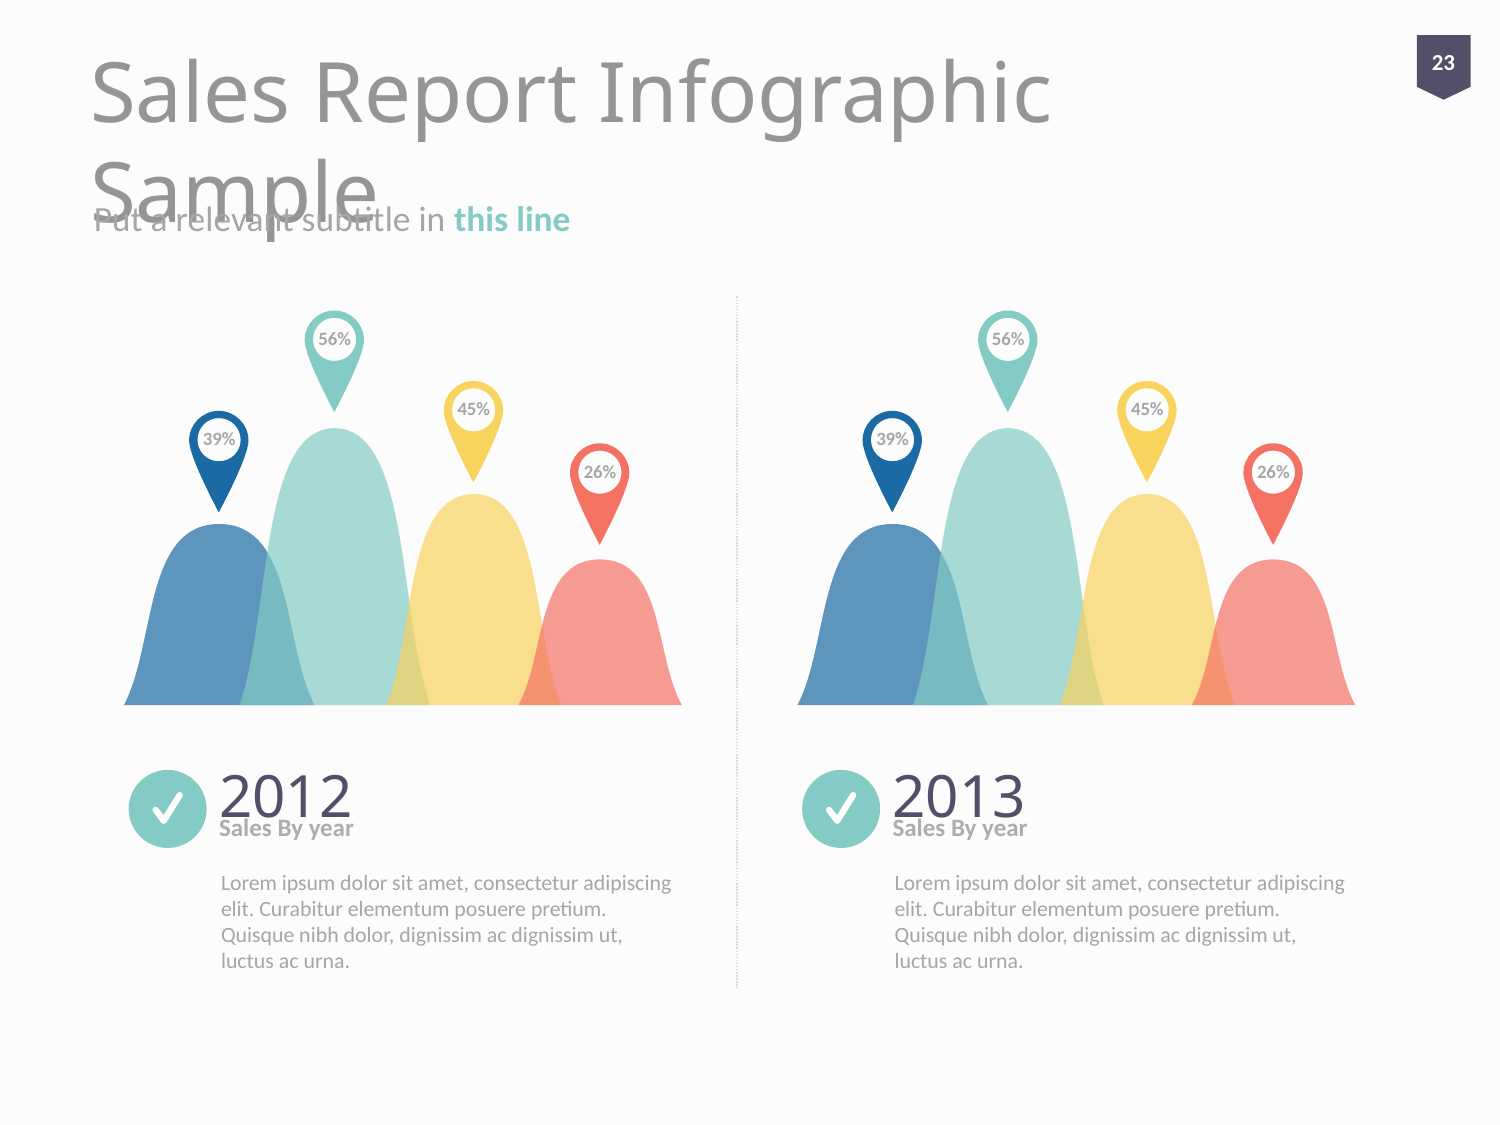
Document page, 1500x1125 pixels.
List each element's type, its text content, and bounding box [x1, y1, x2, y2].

text_box [516, 557, 684, 708]
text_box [431, 380, 516, 483]
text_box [292, 310, 377, 413]
text_box [122, 521, 266, 708]
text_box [801, 751, 1365, 995]
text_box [177, 410, 262, 513]
text_box [237, 426, 410, 708]
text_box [1105, 380, 1190, 483]
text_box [557, 443, 643, 546]
text_box 23 [1414, 33, 1473, 102]
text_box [128, 751, 691, 995]
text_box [966, 310, 1051, 413]
text_box [910, 426, 1083, 708]
text_box [1189, 557, 1358, 708]
title Sales Report Infographic Sample [75, 45, 1376, 233]
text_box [1231, 443, 1316, 546]
text_box [384, 491, 543, 708]
text_box Put a relevant subtitle in this line [78, 177, 750, 257]
text_box [1057, 491, 1216, 708]
text_box [795, 521, 939, 708]
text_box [850, 410, 935, 513]
